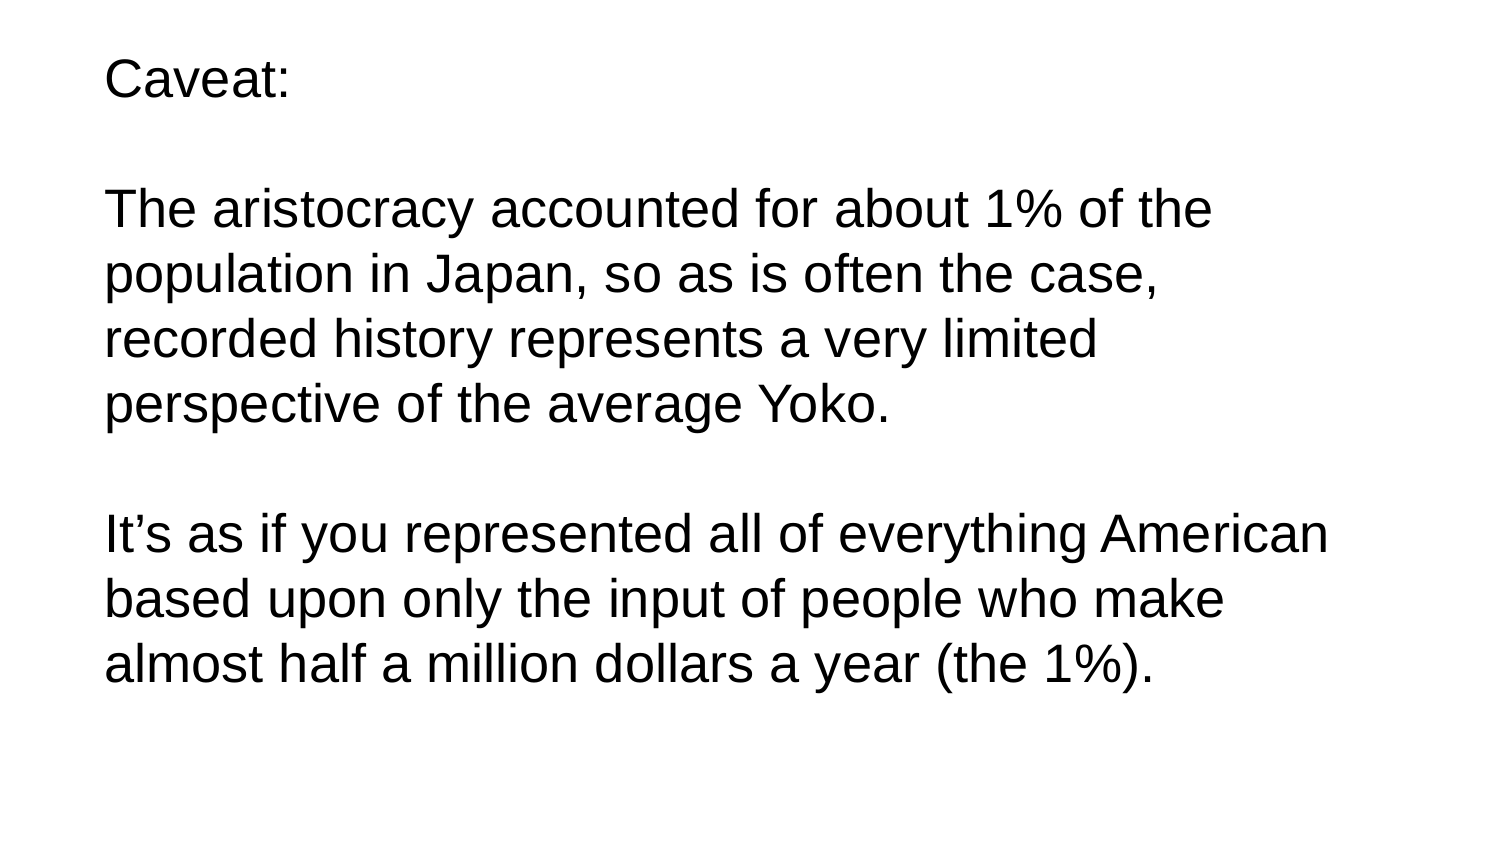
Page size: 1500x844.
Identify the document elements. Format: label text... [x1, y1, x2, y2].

list Caveat: The aristocracy accounted for about 1% of the population in Japan, so as is often the case, recorded history represents a very limited perspective of the average Yoko. It’s as if you represented all of everything American based upon only the input of people who make almost half a million dollars a year (the 1%). [92, 37, 1387, 819]
